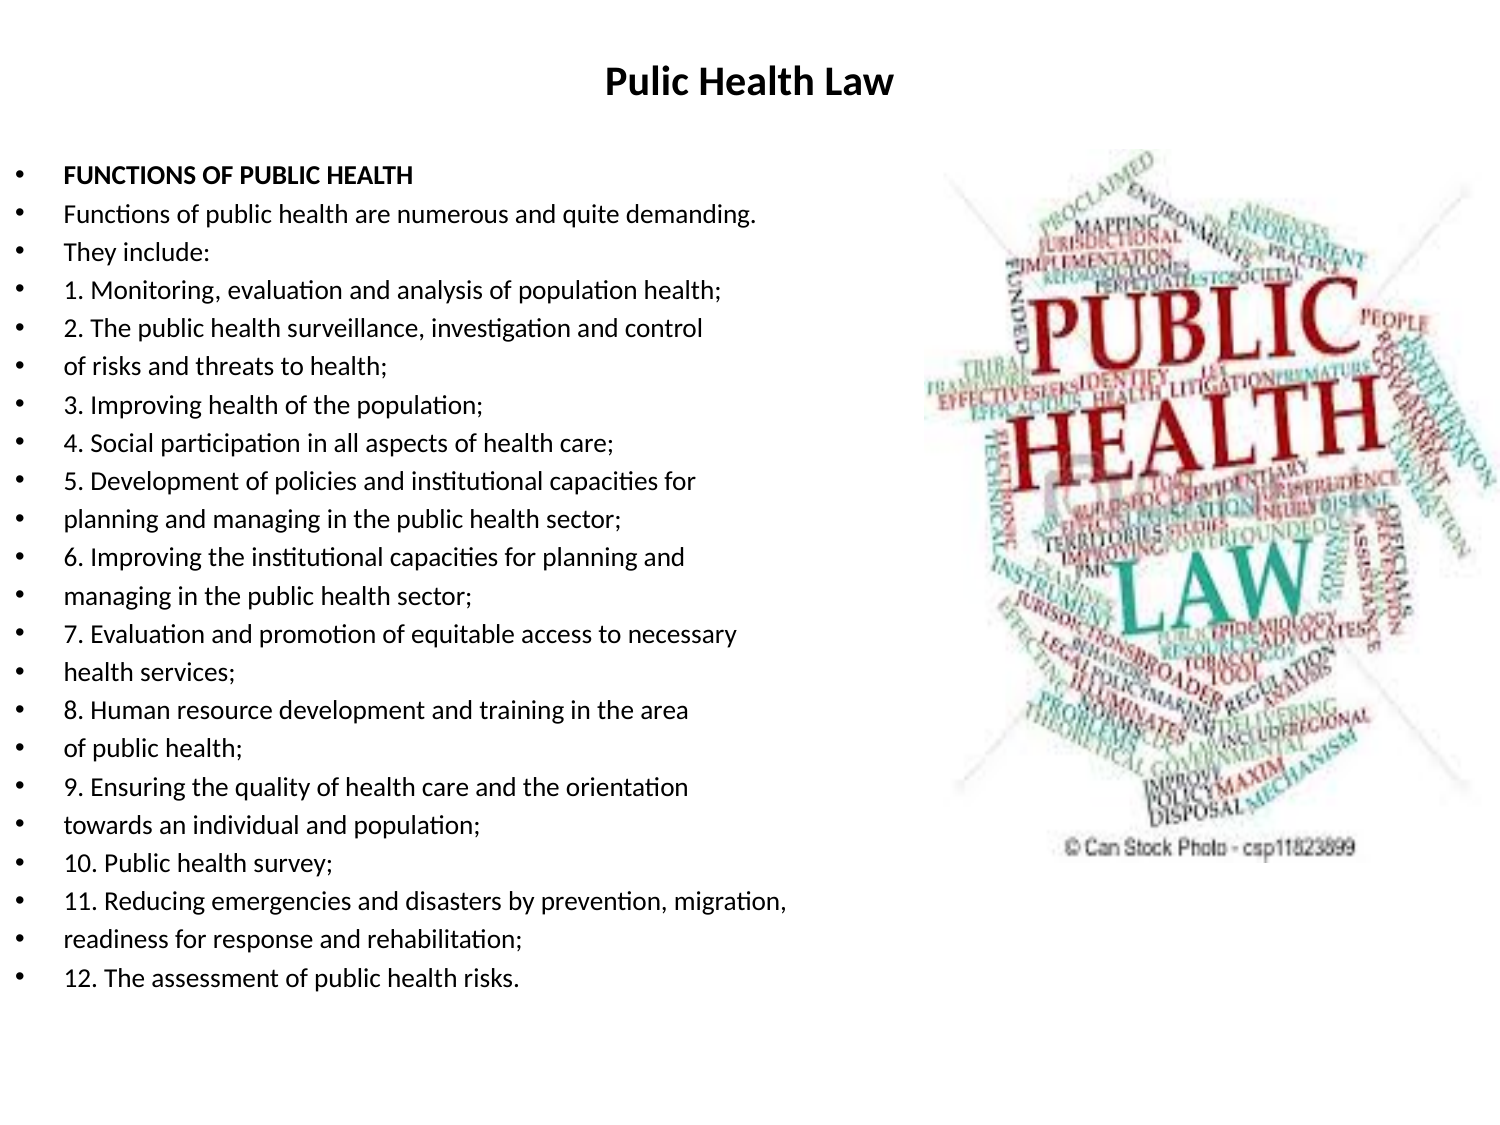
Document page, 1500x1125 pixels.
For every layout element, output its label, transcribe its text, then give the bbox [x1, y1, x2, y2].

picture [924, 149, 1500, 863]
title Pulic Health Law [75, 45, 1425, 149]
list FUNCTIONS OF PUBLIC HEALTH Functions of public health are numerous and quite demanding. They include: 1. Monitoring, evaluation and analysis of population health; 2. The public health surveillance, investigation and control of risks and threats to health; 3. Improving health of the population; 4. Social participation in all aspects of health care; 5. Development of policies and institutional capacities for planning and managing in the public health sector; 6. Improving the institutional capacities for planning and managing in the public health sector; 7. Evaluation and promotion of equitable access to necessary health services; 8. Human resource development and training in the area of public health; 9. Ensuring the quality of health care and the orientation towards an individual and population; 10. Public health survey; 11. Reducing emergencies and disasters by prevention, migration, readiness for response and rehabilitation; 12. The assessment of public health risks. [0, 149, 1500, 1005]
